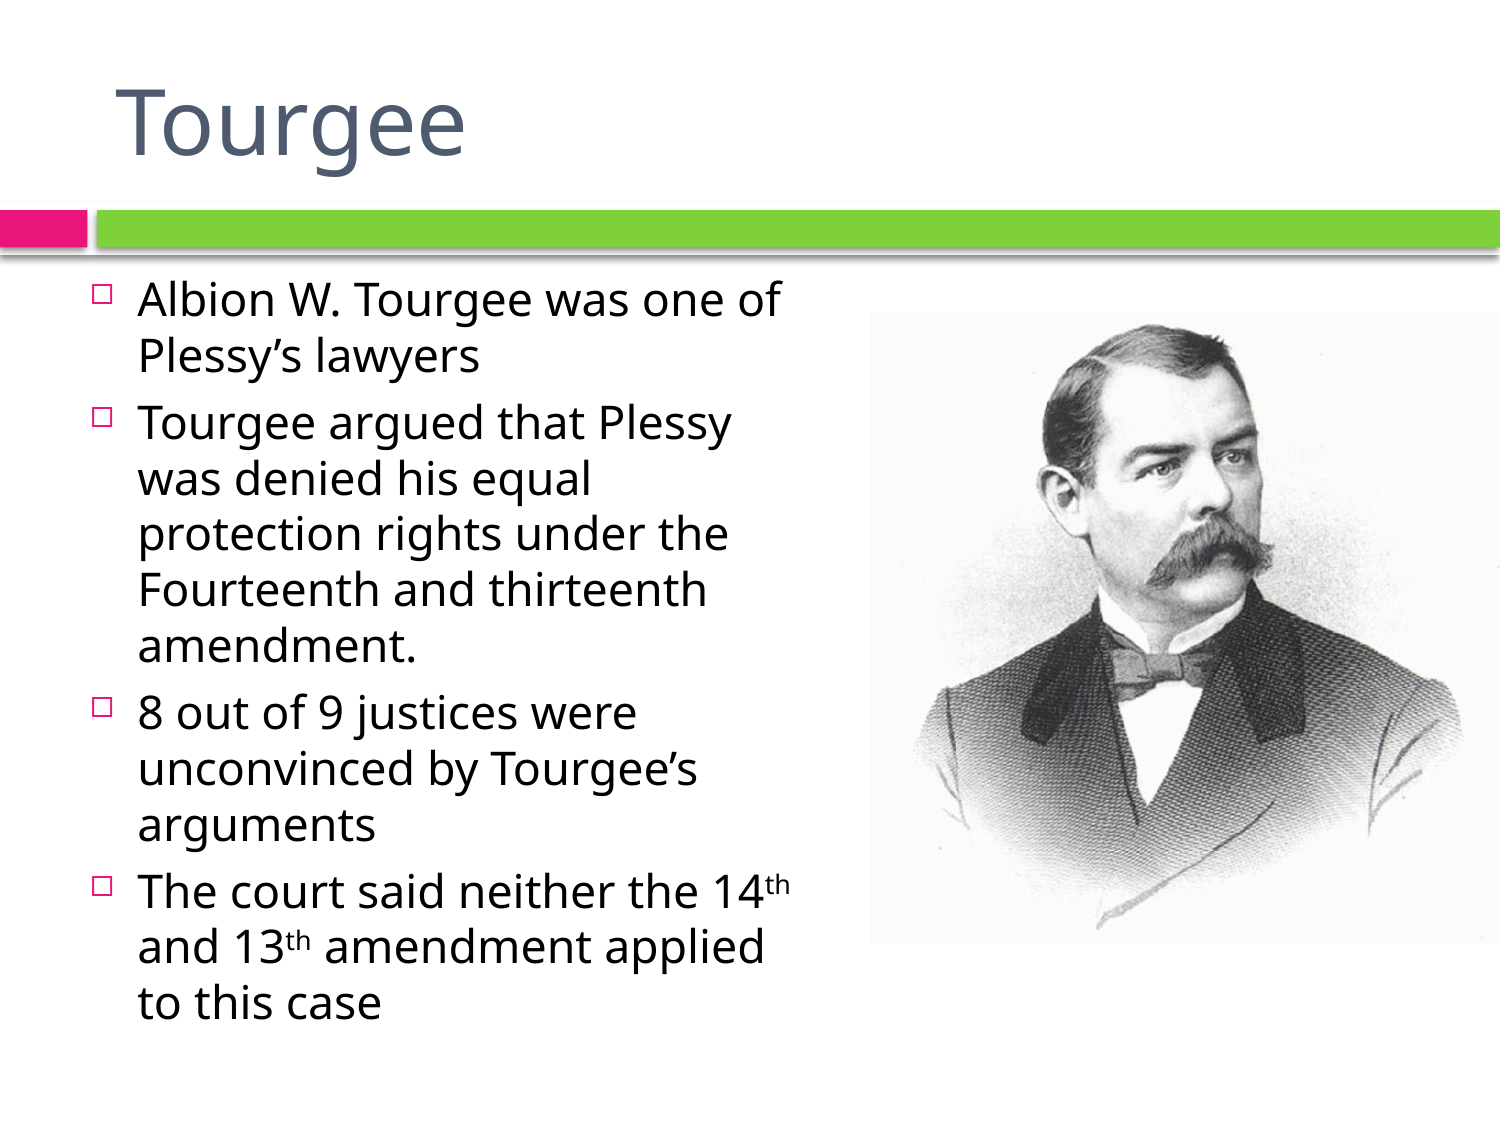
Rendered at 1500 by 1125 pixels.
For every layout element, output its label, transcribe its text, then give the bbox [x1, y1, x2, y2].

picture [869, 312, 1500, 945]
list Albion W. Tourgee was one of Plessy’s lawyers Tourgee argued that Plessy was denied his equal protection rights under the Fourteenth and thirteenth amendment. 8 out of 9 justices were unconvinced by Tourgee’s arguments The court said neither the 14th and 13th amendment applied to this case [75, 262, 838, 1038]
title Tourgee [100, 37, 1438, 200]
